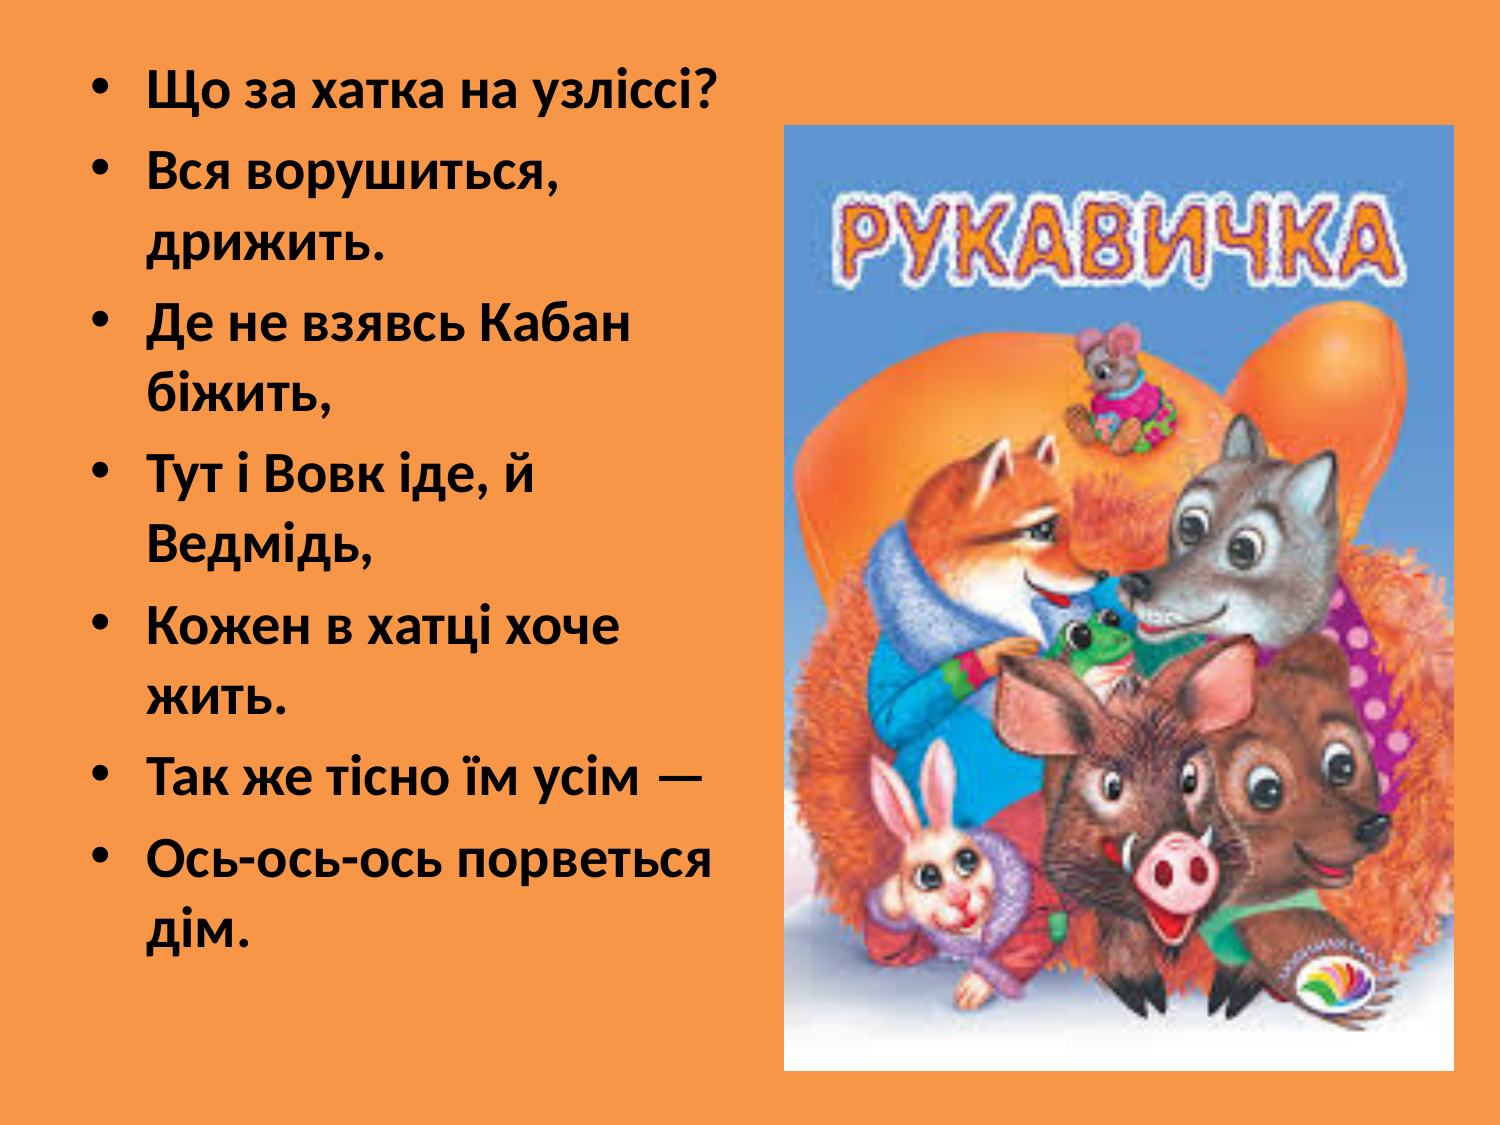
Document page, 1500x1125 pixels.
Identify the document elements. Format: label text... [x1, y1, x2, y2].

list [784, 125, 1454, 1071]
list Що за хатка на узліссі? Вся ворушиться, дрижить. Де не взявсь Кабан біжить, Тут і Вовк іде, й Ведмідь, Кожен в хатці хоче жить. Так же тісно їм усім — Ось-ось-ось порветься дім. [75, 42, 738, 1005]
